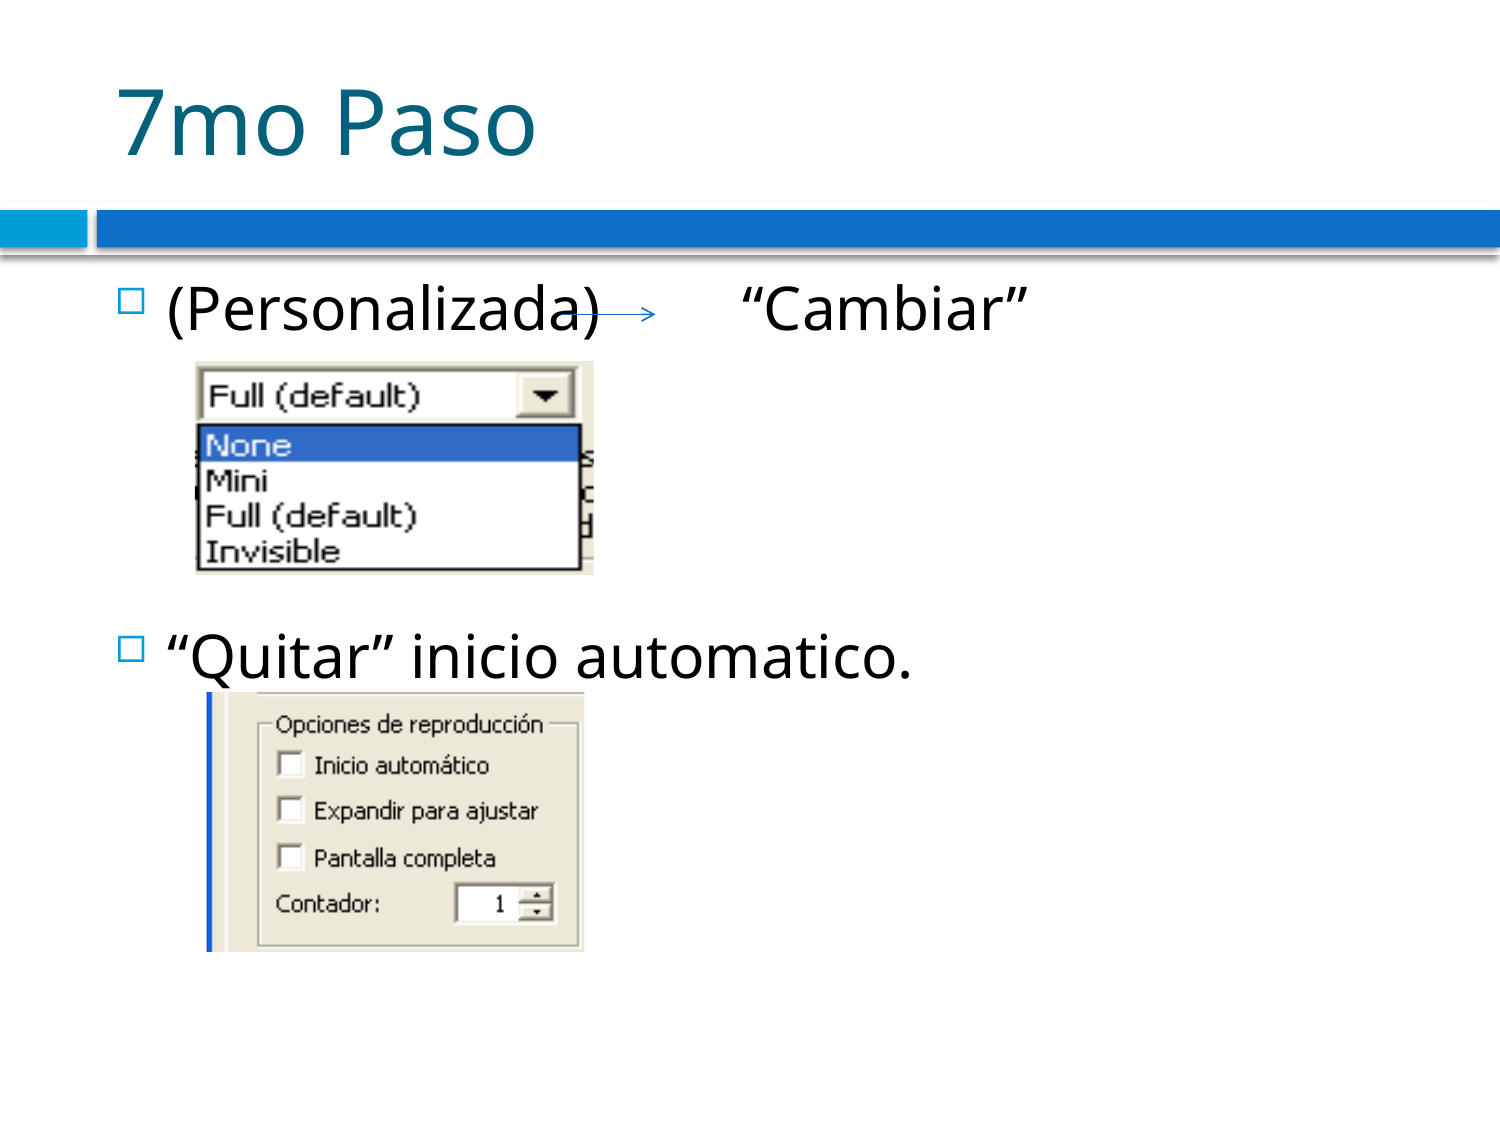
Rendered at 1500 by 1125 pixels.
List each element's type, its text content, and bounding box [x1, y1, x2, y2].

picture [206, 692, 585, 952]
title 7mo Paso [100, 37, 1438, 200]
list (Personalizada) “Cambiar” “Quitar” inicio automatico. [100, 262, 1438, 1000]
picture [194, 361, 595, 575]
